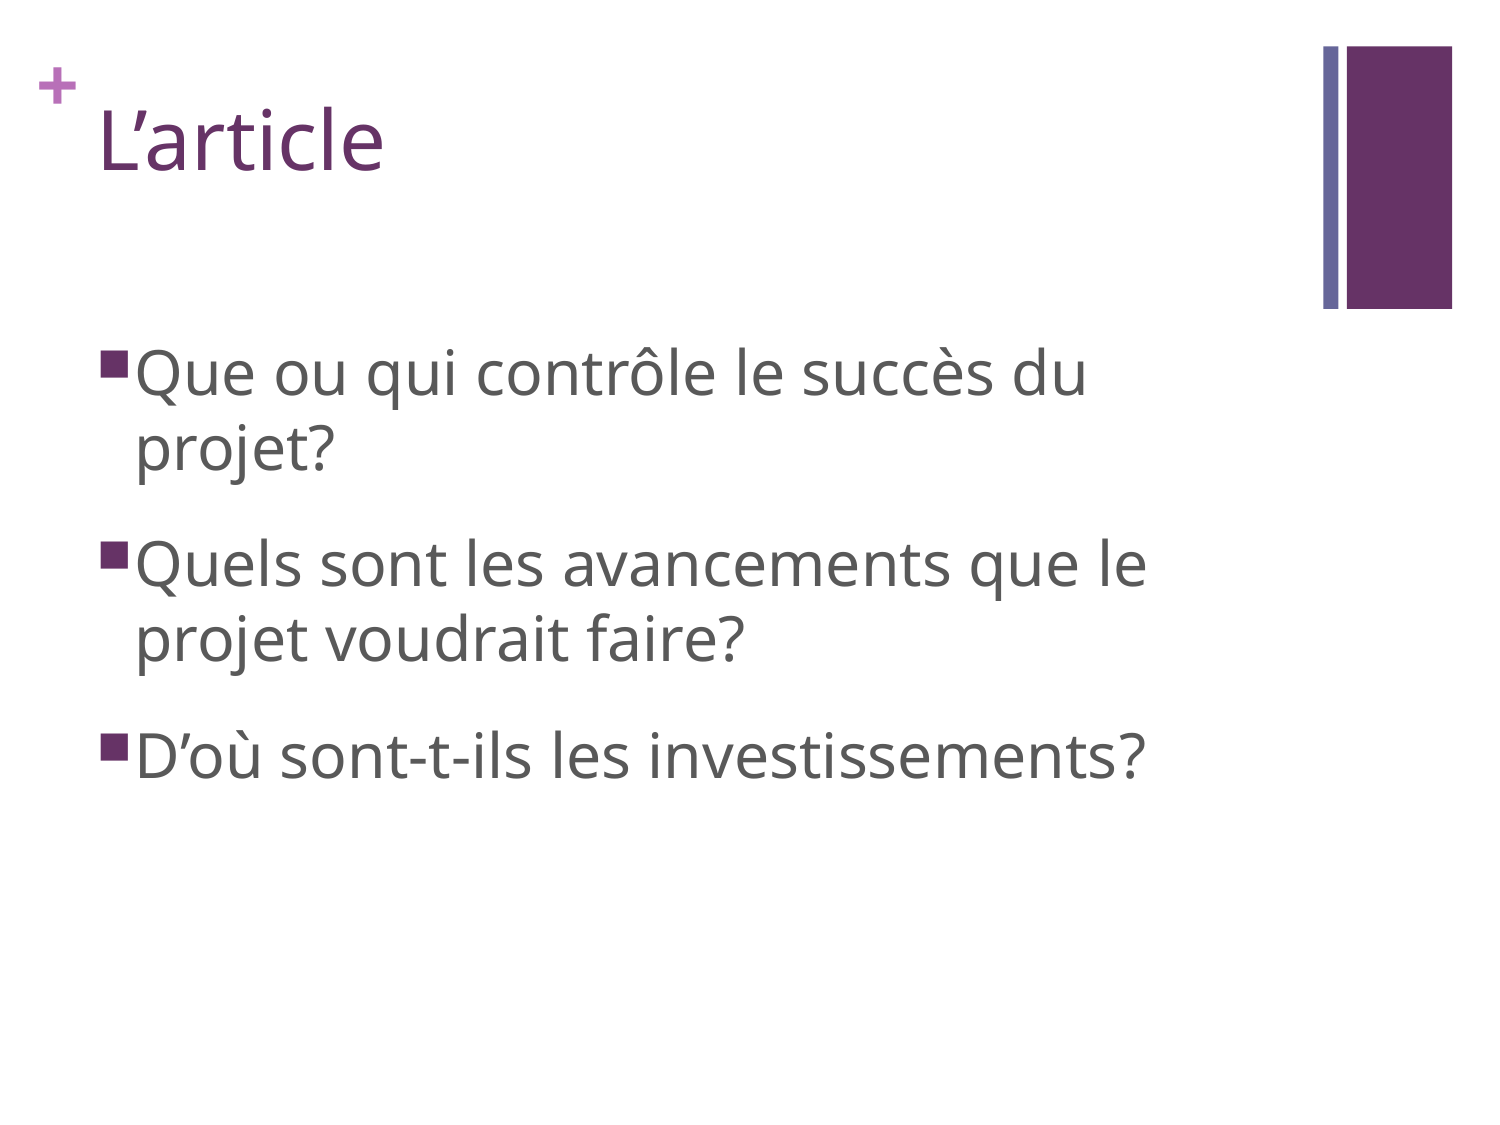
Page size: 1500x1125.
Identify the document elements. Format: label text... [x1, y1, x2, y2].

list Que ou qui contrôle le succès du projet? Quels sont les avancements que le projet voudrait faire? D’où sont-t-ils les investissements? [81, 324, 1322, 1005]
title L’article [81, 79, 1322, 263]
